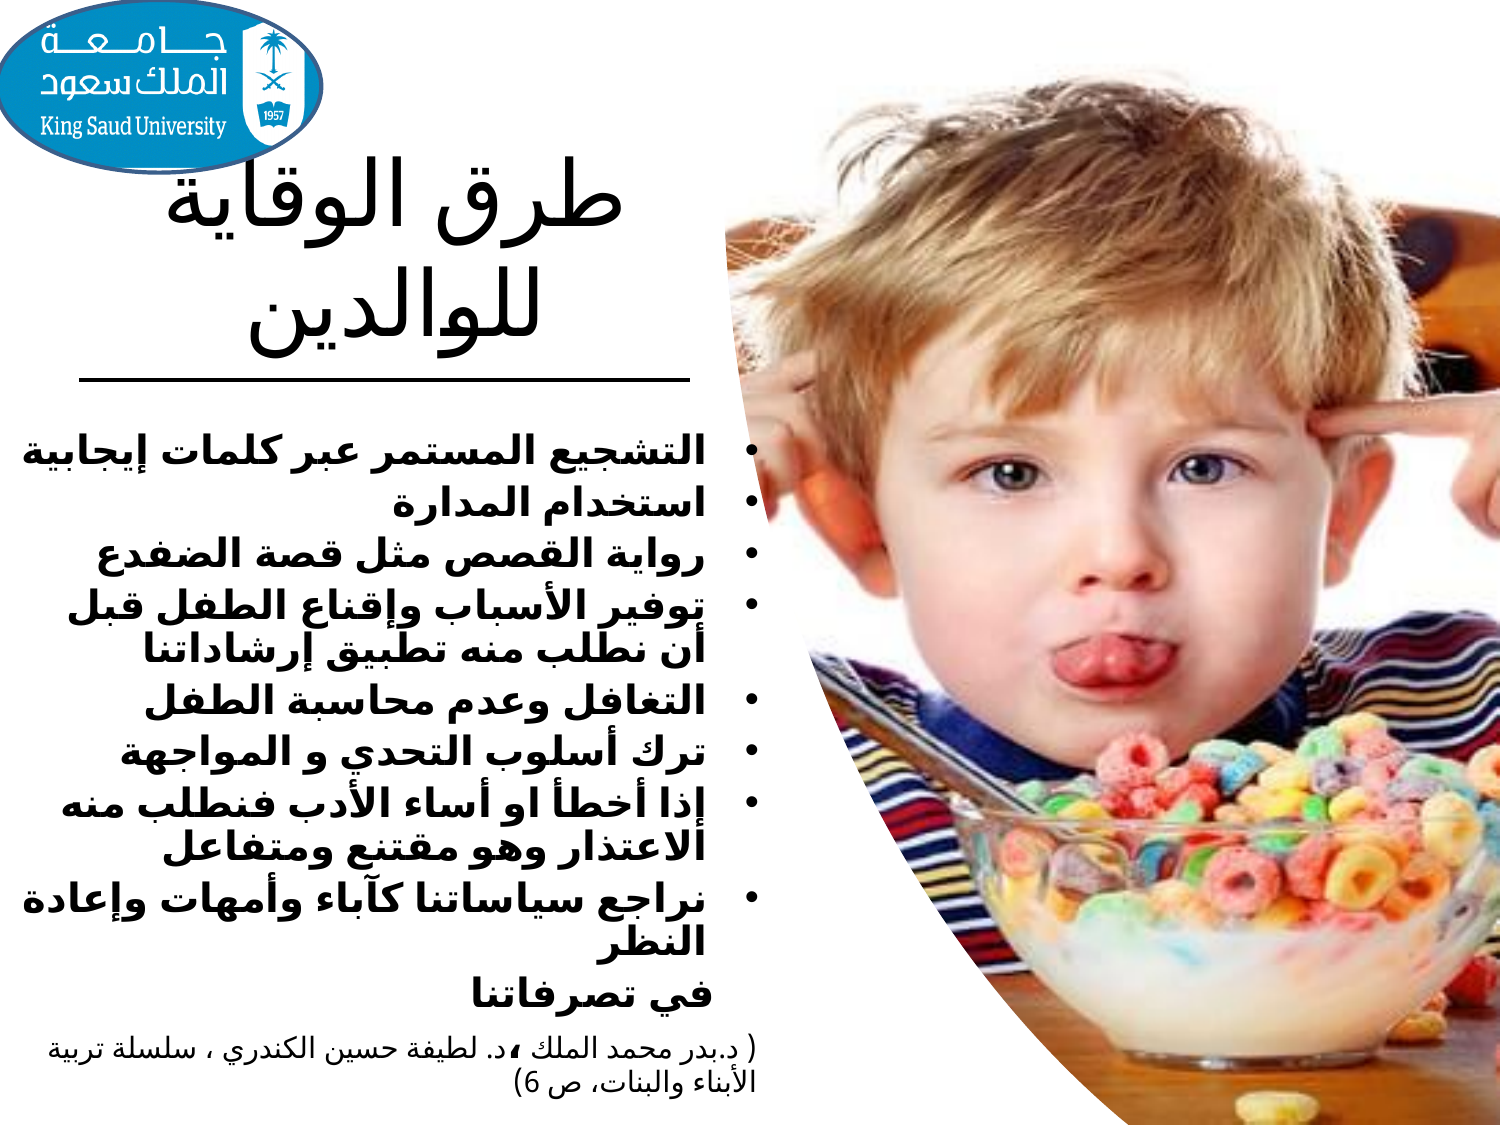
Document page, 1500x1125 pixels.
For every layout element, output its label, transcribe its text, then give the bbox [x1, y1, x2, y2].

list التشجيع المستمر عبر كلمات إيجابية استخدام المدارة رواية القصص مثل قصة الضفدع توفير الأسباب وإقناع الطفل قبل أن نطلب منه تطبيق إرشاداتنا التغافل وعدم محاسبة الطفل ترك أسلوب التحدي و المواجهة إذا أخطأ او أساء الأدب فنطلب منه الاعتذار وهو مقتنع ومتفاعل نراجع سياساتنا كآباء وأمهات وإعادة النظر في تصرفاتنا ( د.بدر محمد الملك ،د. لطيفة حسين الكندري ، سلسلة تربية الأبناء والبنات، ص 6) [0, 422, 717, 1125]
picture [722, 0, 1500, 1125]
title طرق الوقاية للوالدين [80, 105, 711, 384]
text_box [0, 0, 324, 175]
